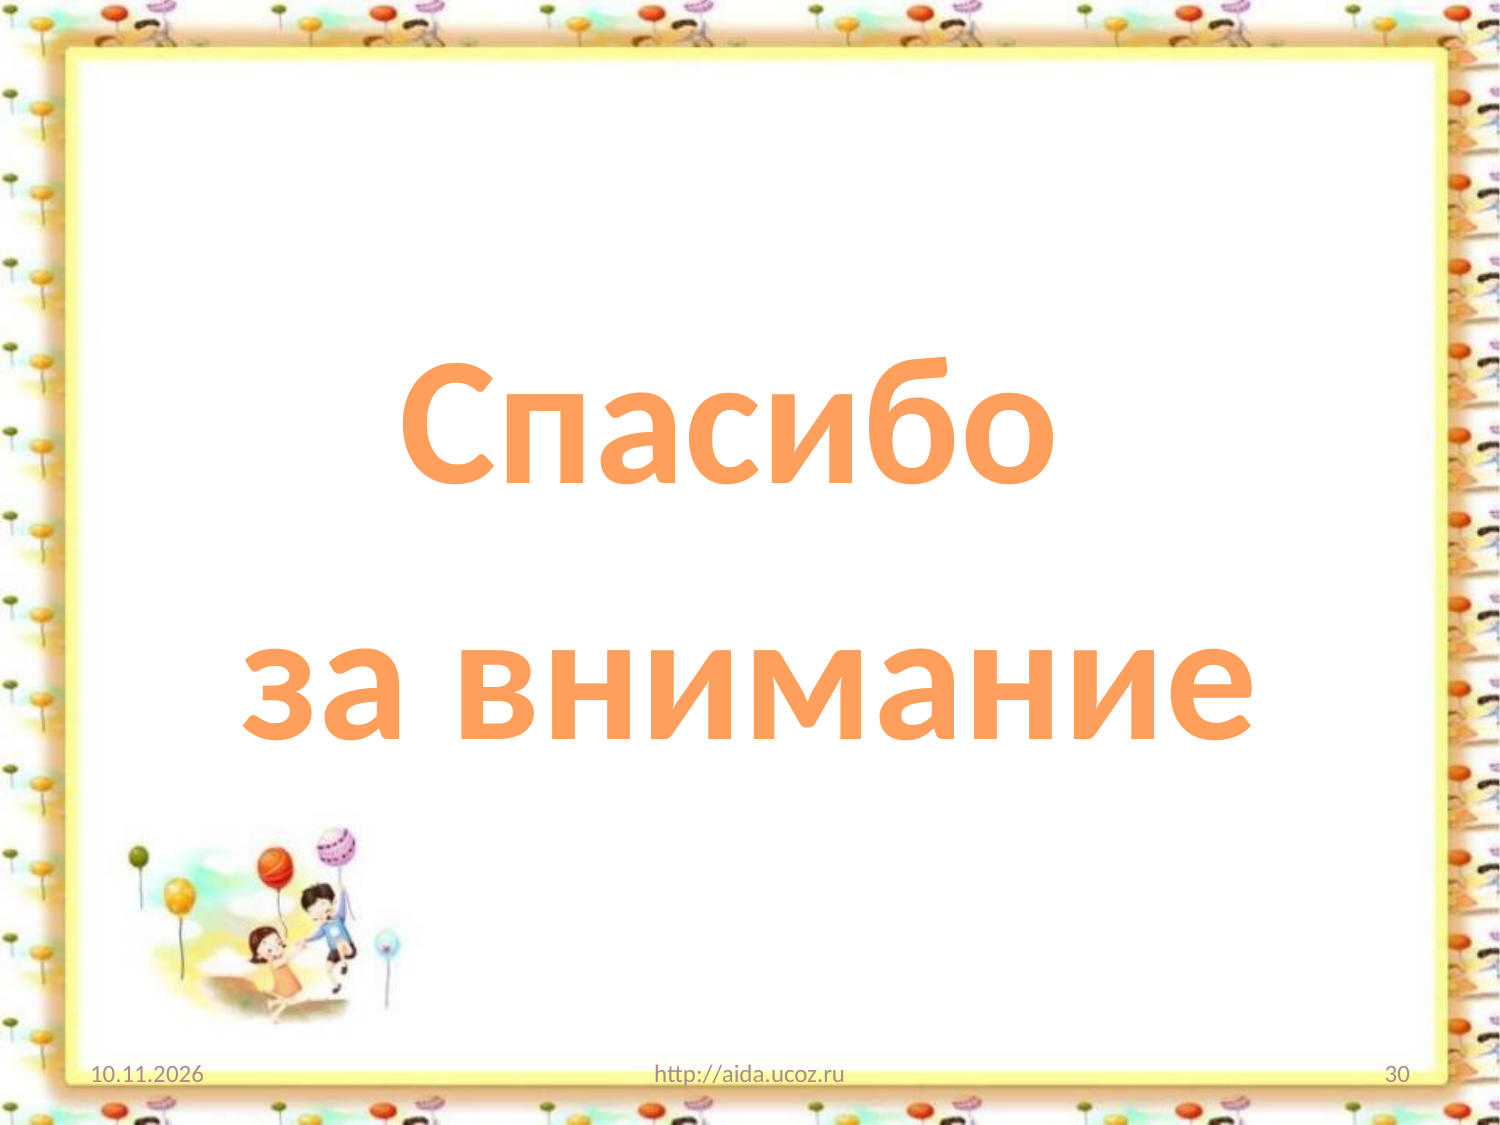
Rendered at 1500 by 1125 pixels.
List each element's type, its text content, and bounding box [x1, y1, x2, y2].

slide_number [75, 1042, 425, 1103]
footer http://aida.ucoz.ru [512, 1042, 988, 1103]
list Спасибо за внимание [74, 175, 1426, 962]
picture [0, 0, 1500, 1125]
slide_number 30 [1074, 1042, 1425, 1103]
